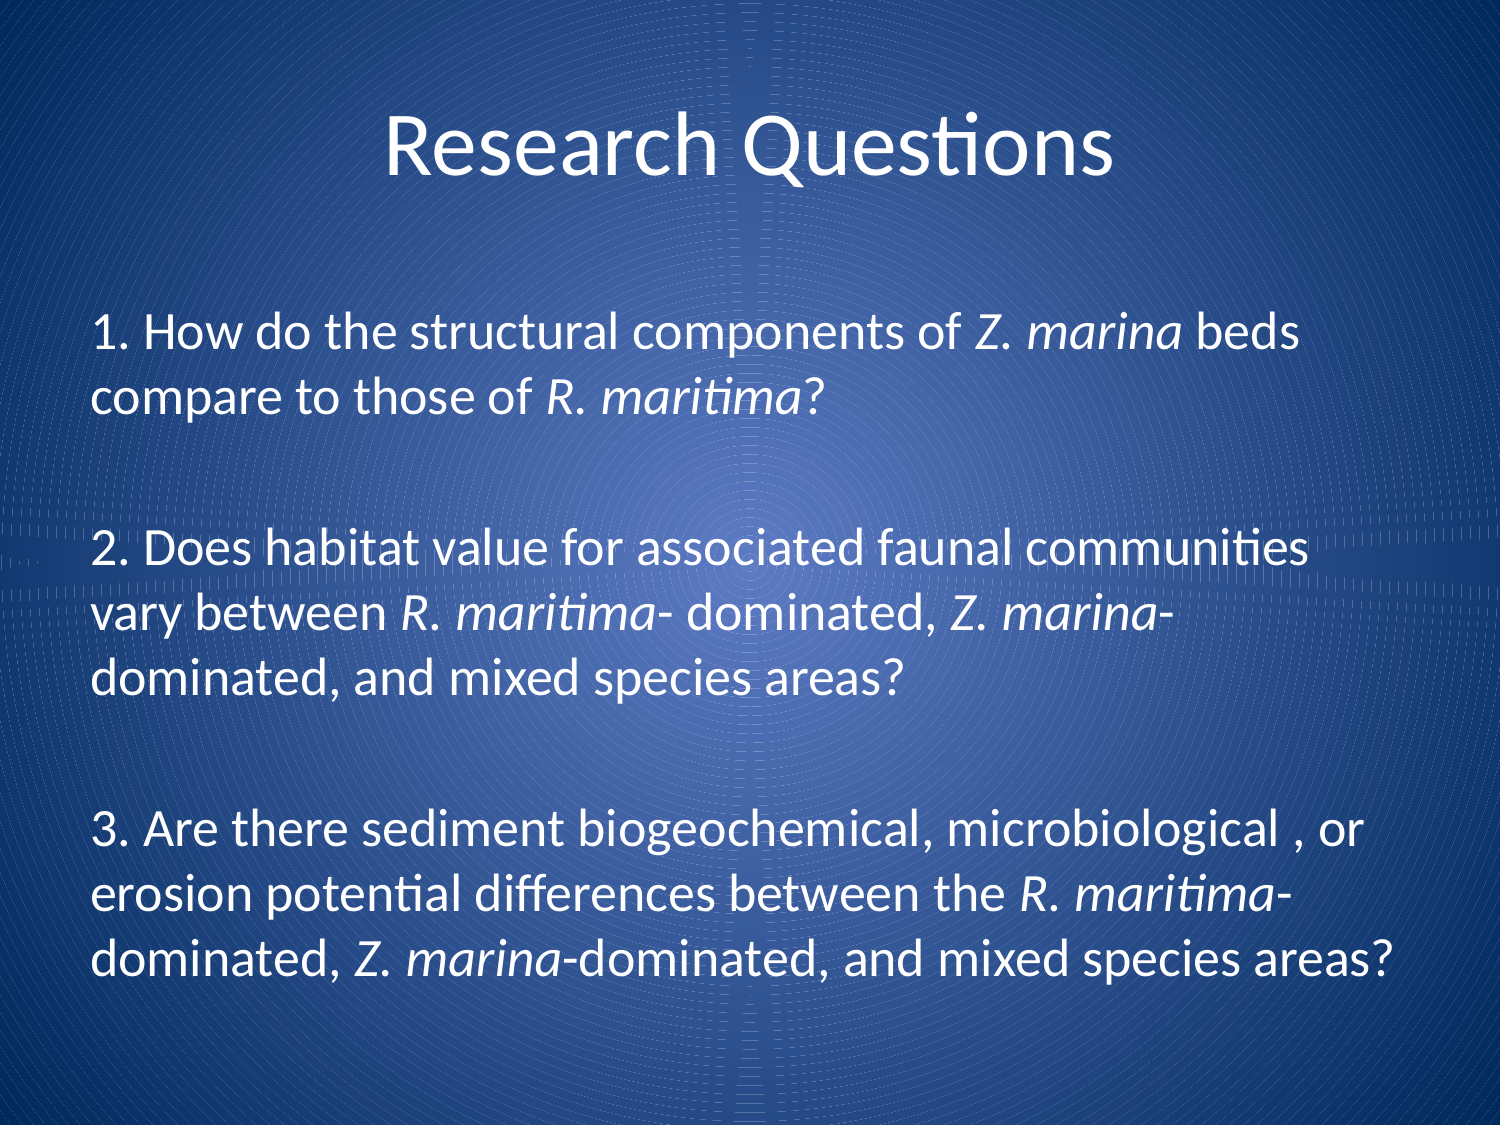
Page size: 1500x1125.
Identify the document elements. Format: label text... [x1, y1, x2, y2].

list 1. How do the structural components of Z. marina beds compare to those of R. maritima? 2. Does habitat value for associated faunal communities vary between R. maritima- dominated, Z. marina-dominated, and mixed species areas? 3. Are there sediment biogeochemical, microbiological , or erosion potential differences between the R. maritima-dominated, Z. marina-dominated, and mixed species areas? [75, 212, 1425, 1005]
title Research Questions [75, 45, 1425, 212]
